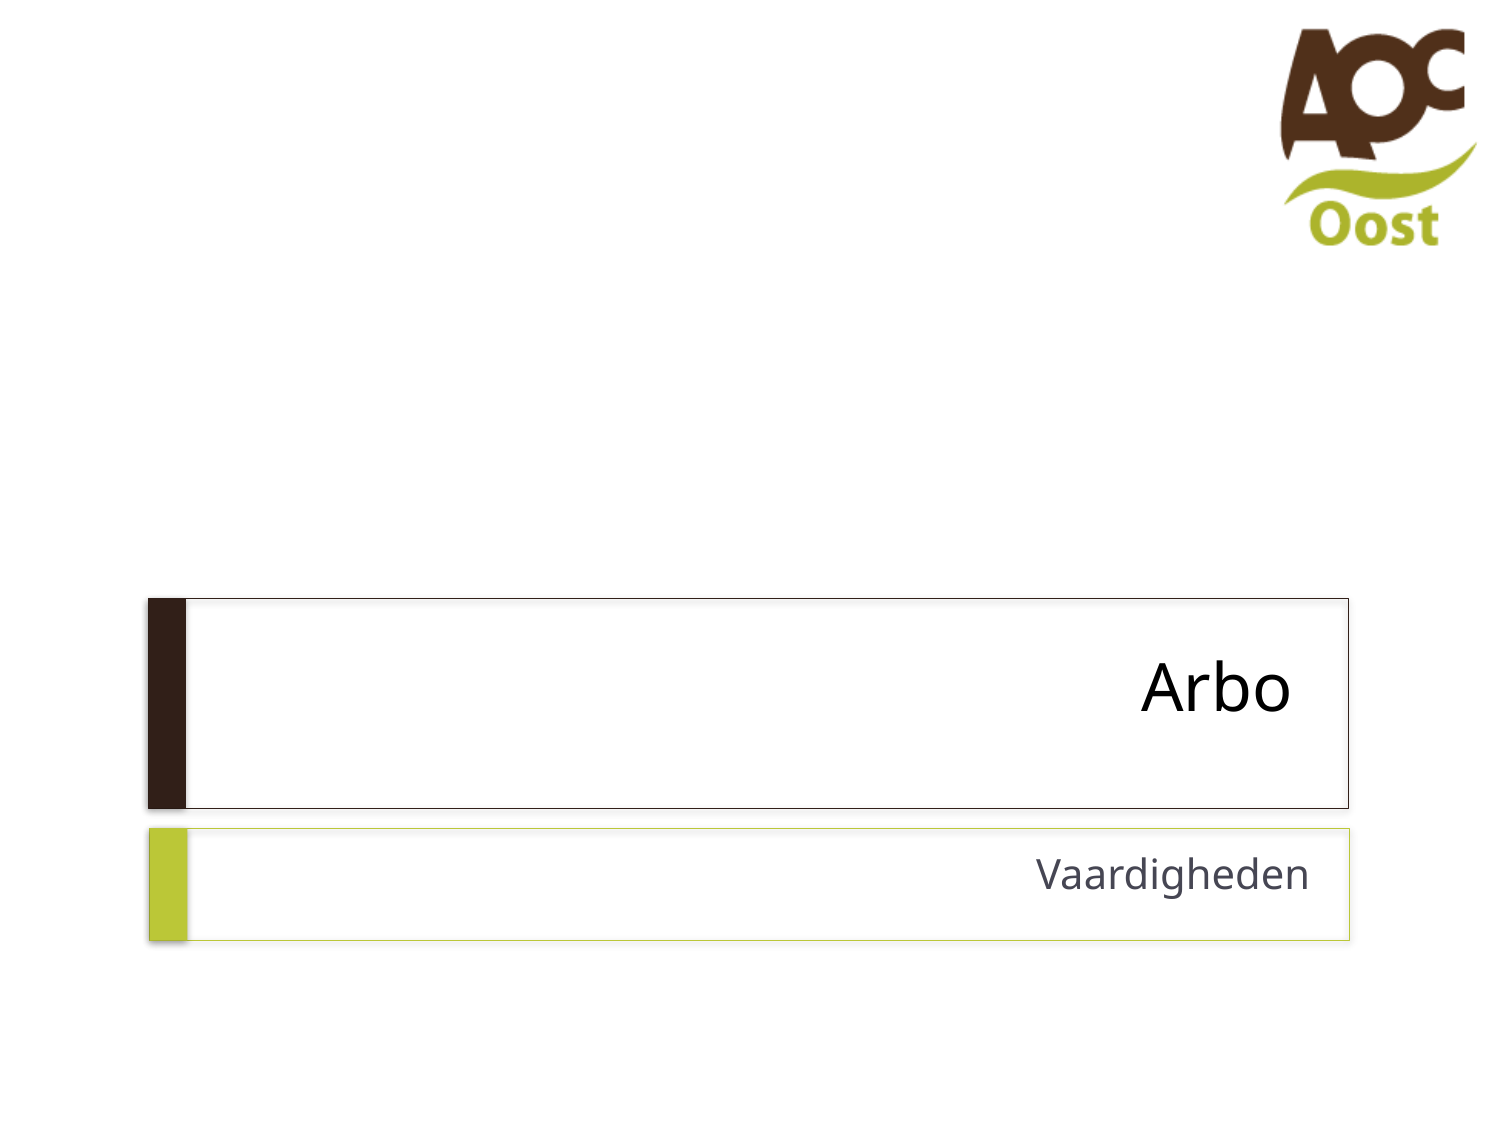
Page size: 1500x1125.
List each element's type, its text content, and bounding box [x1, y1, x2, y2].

picture [1257, 0, 1500, 284]
subtitle Vaardigheden [200, 840, 1325, 929]
title Arbo [200, 637, 1325, 800]
